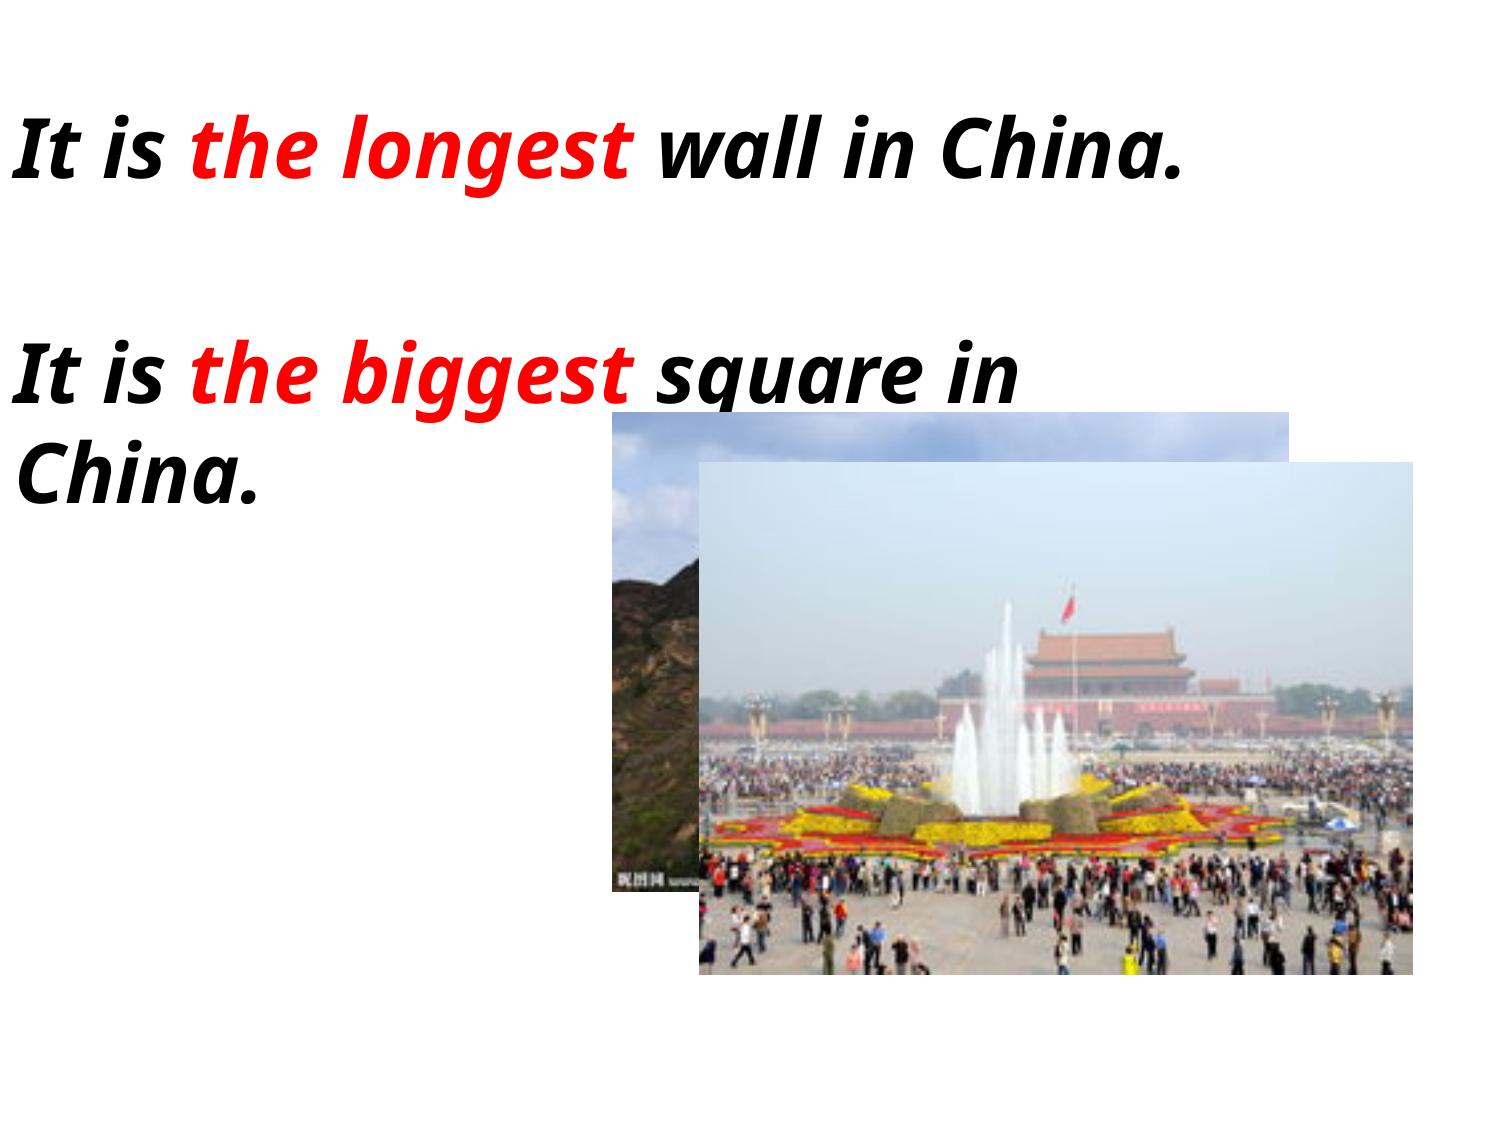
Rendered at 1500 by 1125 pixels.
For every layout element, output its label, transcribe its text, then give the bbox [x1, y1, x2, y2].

text_box It is the biggest square in China. [0, 312, 1300, 728]
picture [612, 412, 1413, 976]
text_box It is the longest wall in China. [0, 87, 1477, 203]
